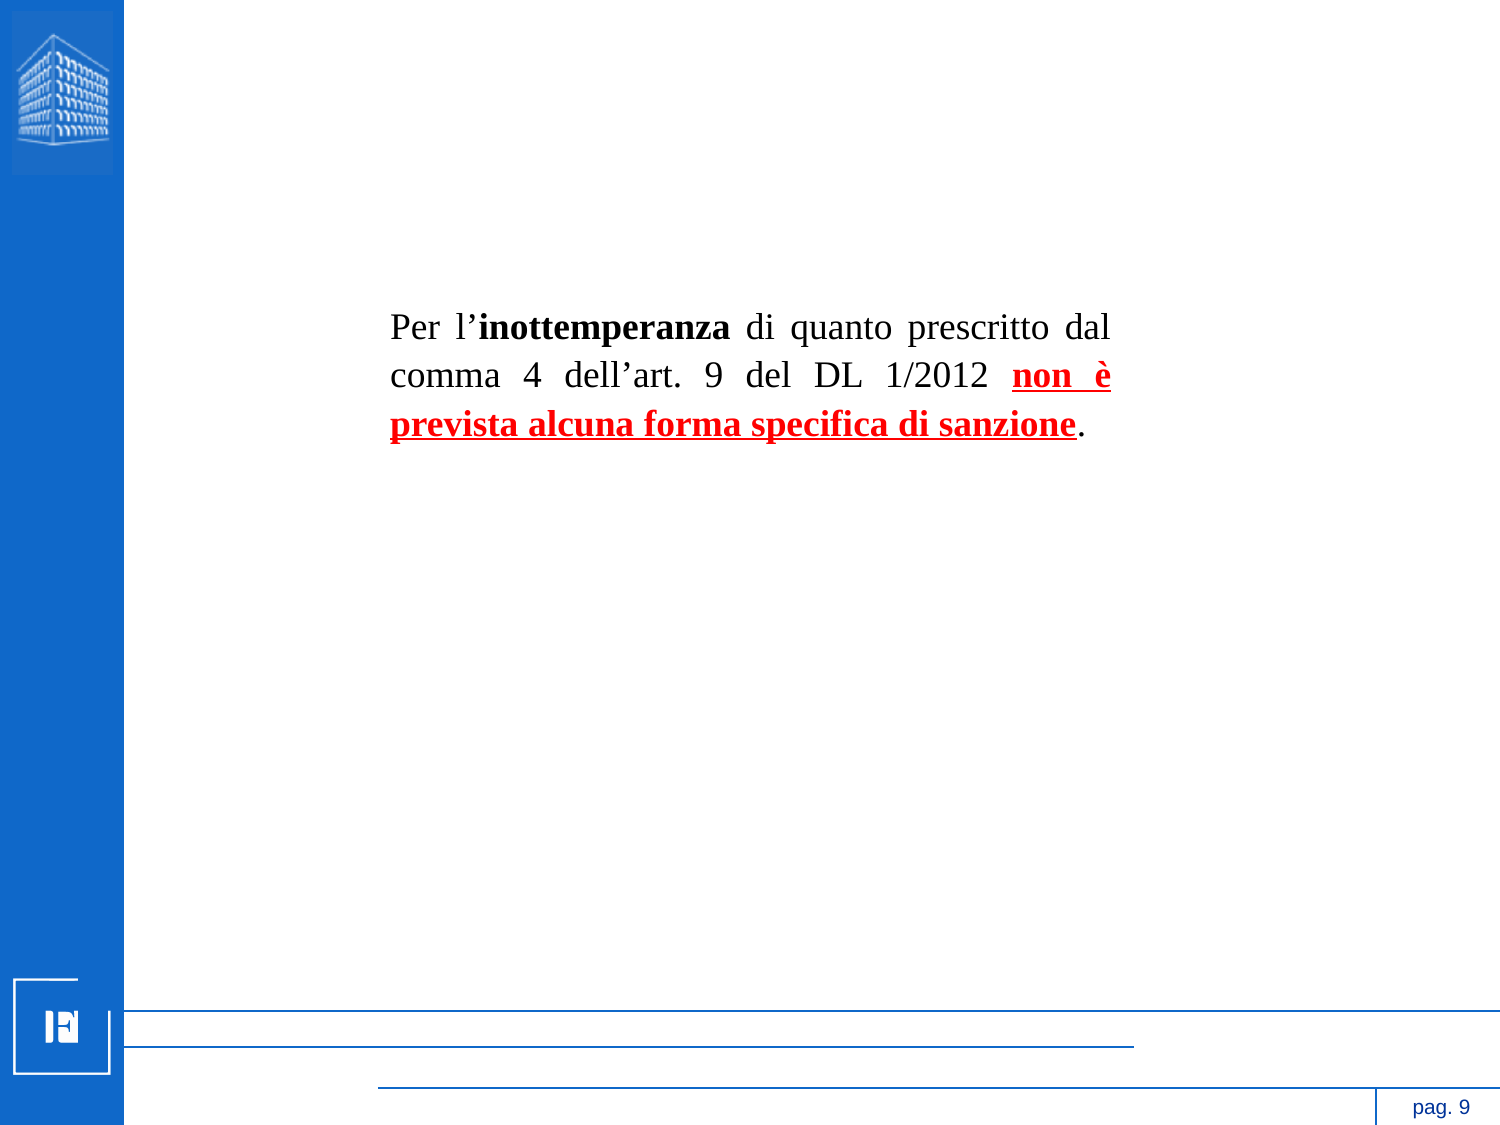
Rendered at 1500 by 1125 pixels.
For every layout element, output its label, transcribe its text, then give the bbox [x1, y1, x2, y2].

picture [11, 976, 113, 1078]
slide_number pag. 9 [1381, 1093, 1500, 1124]
picture [11, 11, 114, 176]
text_box [0, 0, 126, 1010]
text_box Per l’inottemperanza di quanto prescritto dal comma 4 dell’art. 9 del DL 1/2012 non è prevista alcuna forma specifica di sanzione. [375, 291, 1127, 451]
text_box [0, 1019, 126, 1125]
